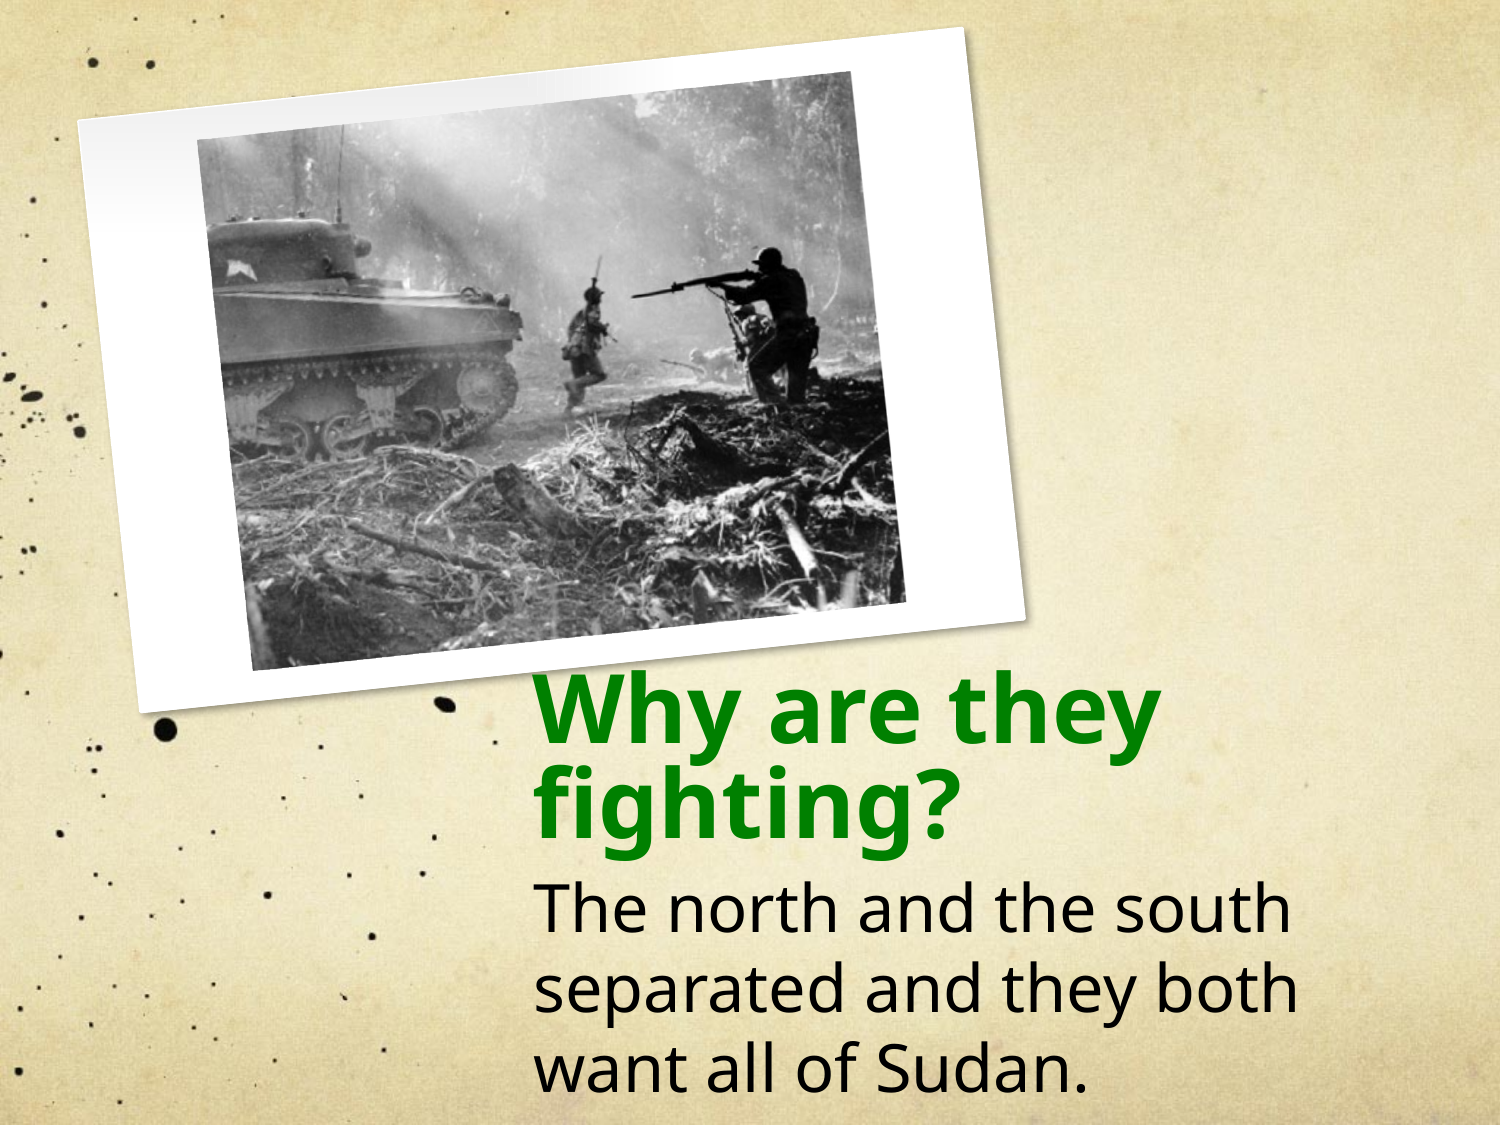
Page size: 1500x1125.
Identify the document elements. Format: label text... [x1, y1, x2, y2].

picture [0, 0, 1500, 1125]
title Why are they fighting? [517, 667, 1426, 859]
list The north and the south separated and they both want all of Sudan. [518, 858, 1426, 1000]
